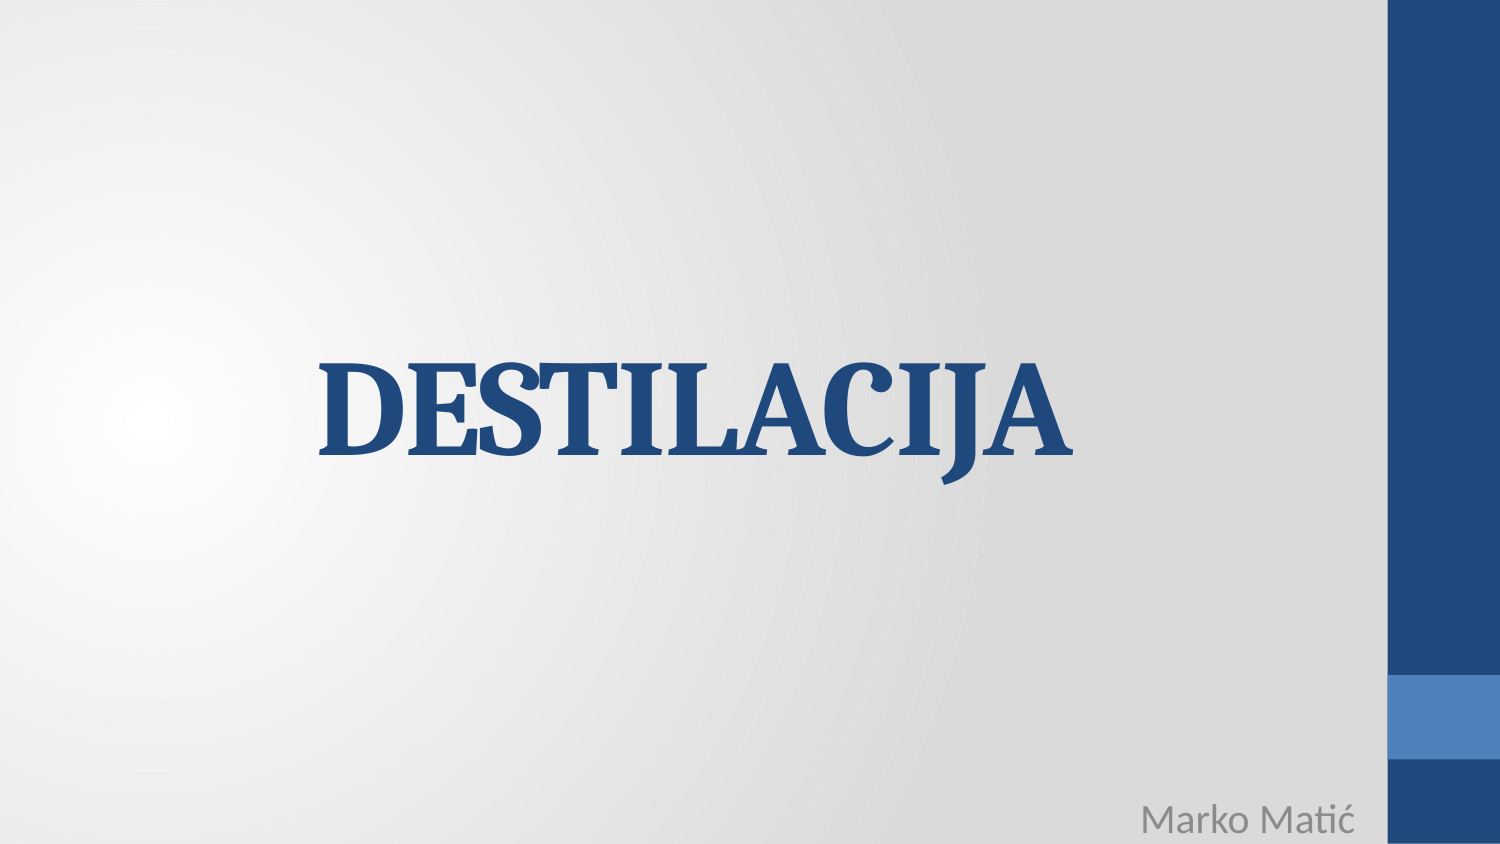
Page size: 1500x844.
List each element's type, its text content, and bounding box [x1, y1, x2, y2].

title DESTILACIJA [300, 0, 1500, 491]
subtitle Marko Matić [1125, 784, 1500, 844]
